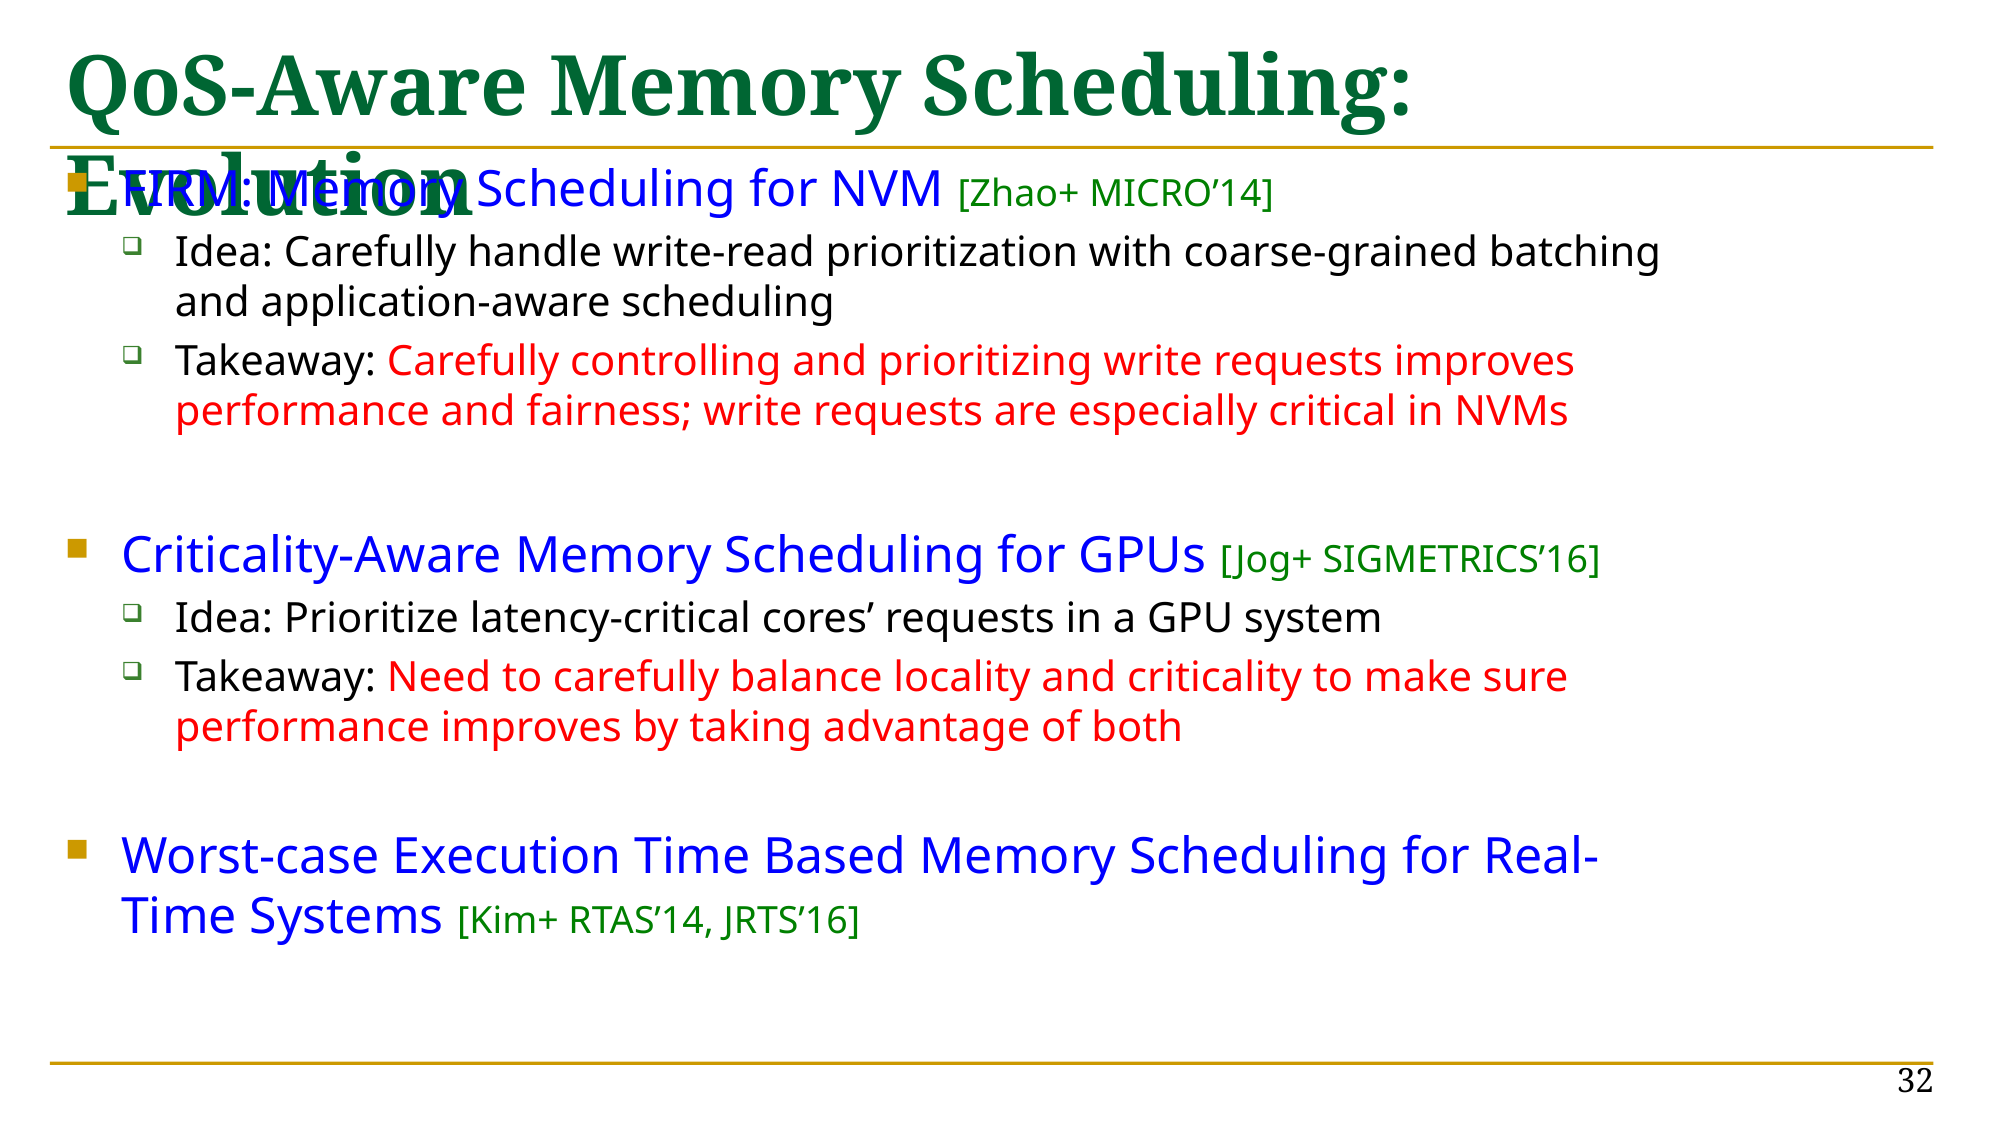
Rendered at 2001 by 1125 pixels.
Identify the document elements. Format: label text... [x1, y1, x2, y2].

slide_number 32 [1482, 1036, 1950, 1112]
list FIRM: Memory Scheduling for NVM [Zhao+ MICRO’14] Idea: Carefully handle write-read prioritization with coarse-grained batching and application-aware scheduling Takeaway: Carefully controlling and prioritizing write requests improves performance and fairness; write requests are especially critical in NVMs Criticality-Aware Memory Scheduling for GPUs [Jog+ SIGMETRICS’16] Idea: Prioritize latency-critical cores’ requests in a GPU system Takeaway: Need to carefully balance locality and criticality to make sure performance improves by taking advantage of both Worst-case Execution Time Based Memory Scheduling for Real-Time Systems [Kim+ RTAS’14, JRTS’16] [50, 149, 1700, 990]
title QoS-Aware Memory Scheduling: Evolution [50, 24, 1750, 200]
